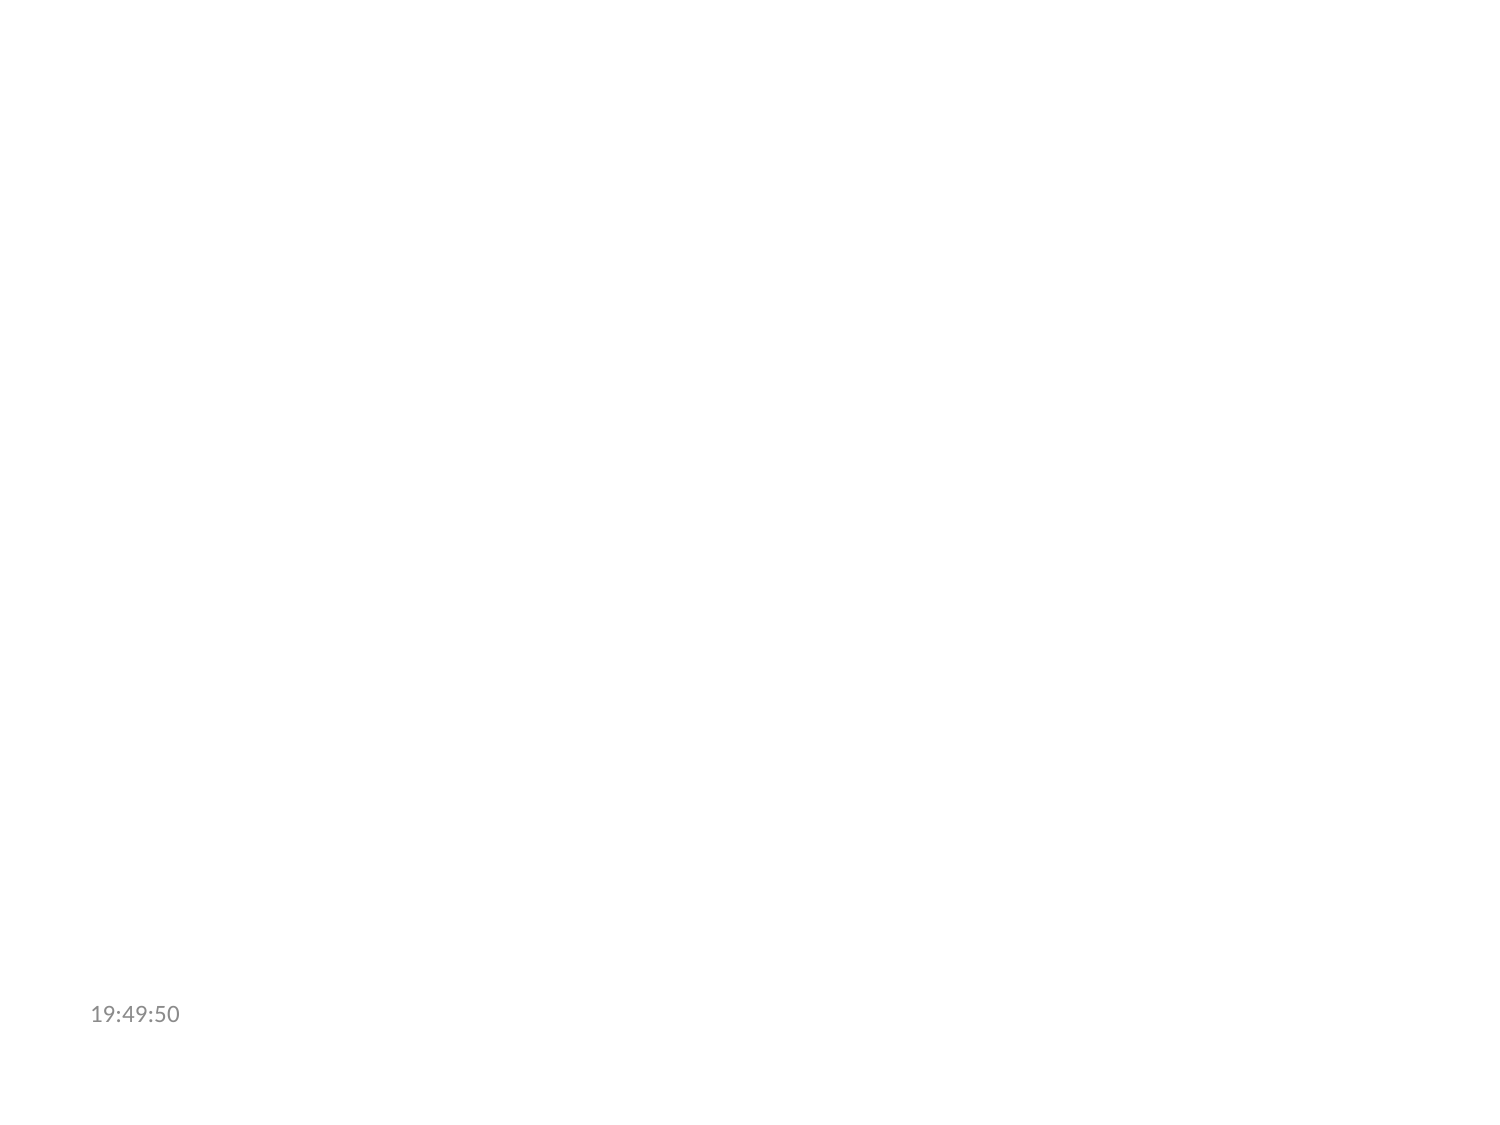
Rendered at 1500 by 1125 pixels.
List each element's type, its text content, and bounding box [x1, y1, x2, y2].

text_box 15:35:09 [75, 982, 425, 1043]
